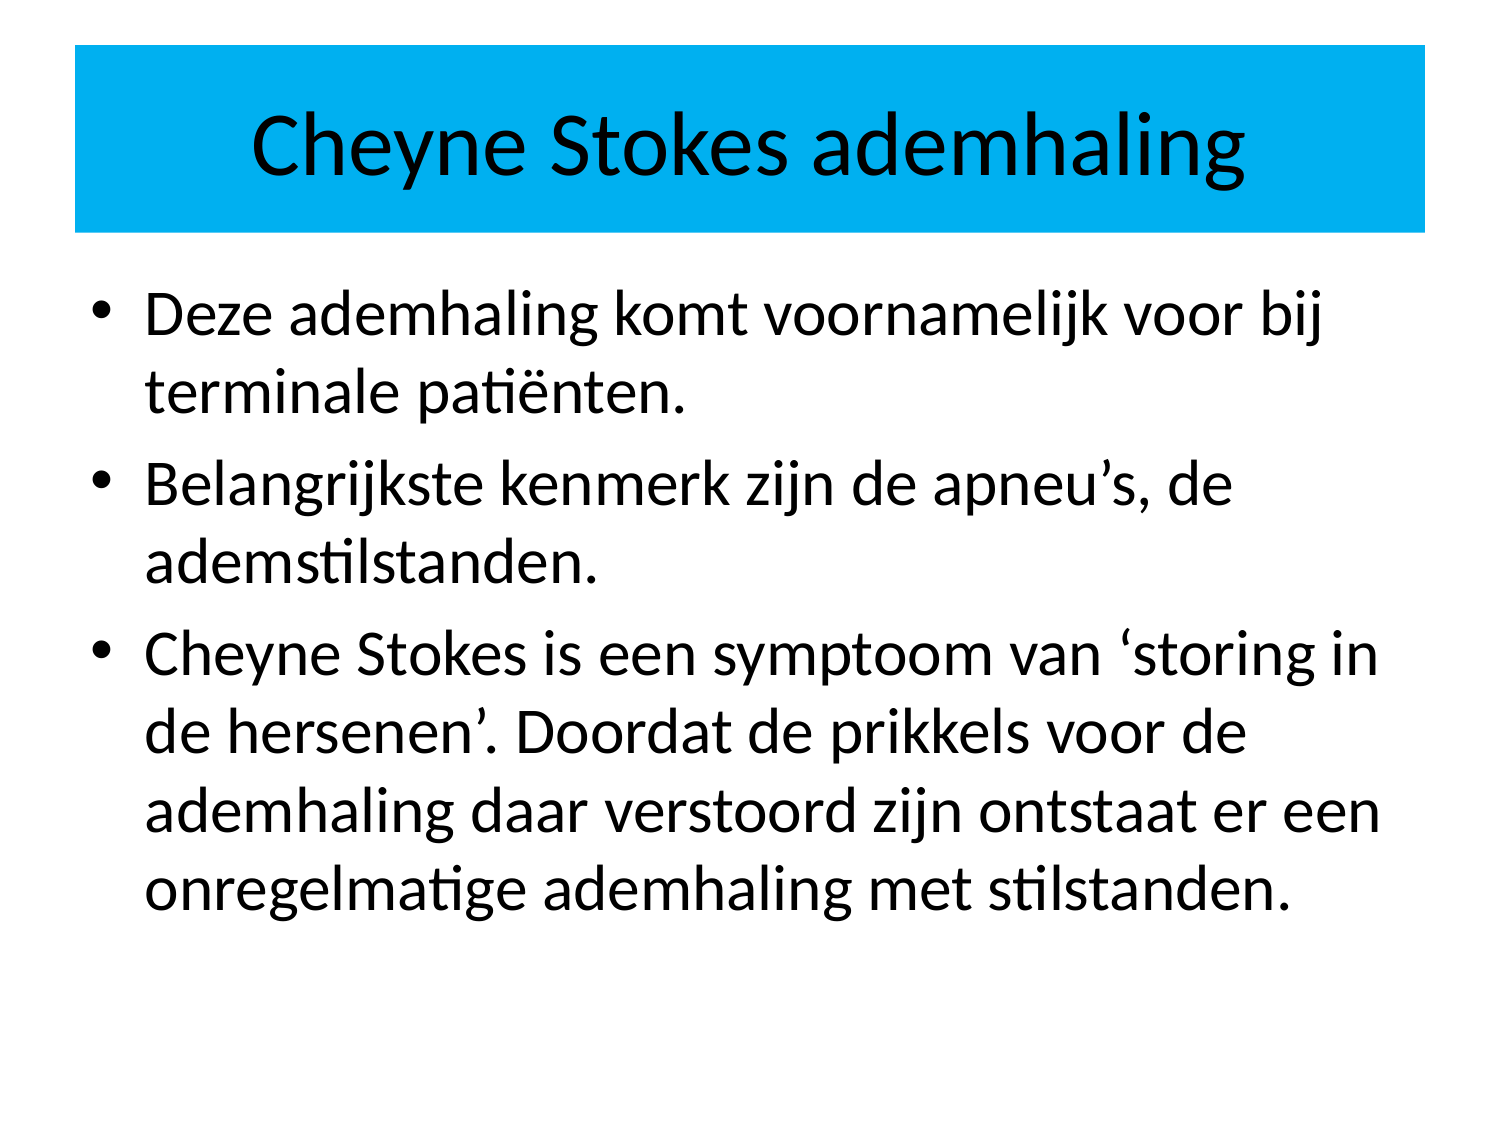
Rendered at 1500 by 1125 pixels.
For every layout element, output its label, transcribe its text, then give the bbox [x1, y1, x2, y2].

title Cheyne Stokes ademhaling [75, 45, 1425, 233]
list Deze ademhaling komt voornamelijk voor bij terminale patiënten. Belangrijkste kenmerk zijn de apneu’s, de ademstilstanden. Cheyne Stokes is een symptoom van ‘storing in de hersenen’. Doordat de prikkels voor de ademhaling daar verstoord zijn ontstaat er een onregelmatige ademhaling met stilstanden. [75, 262, 1425, 1005]
